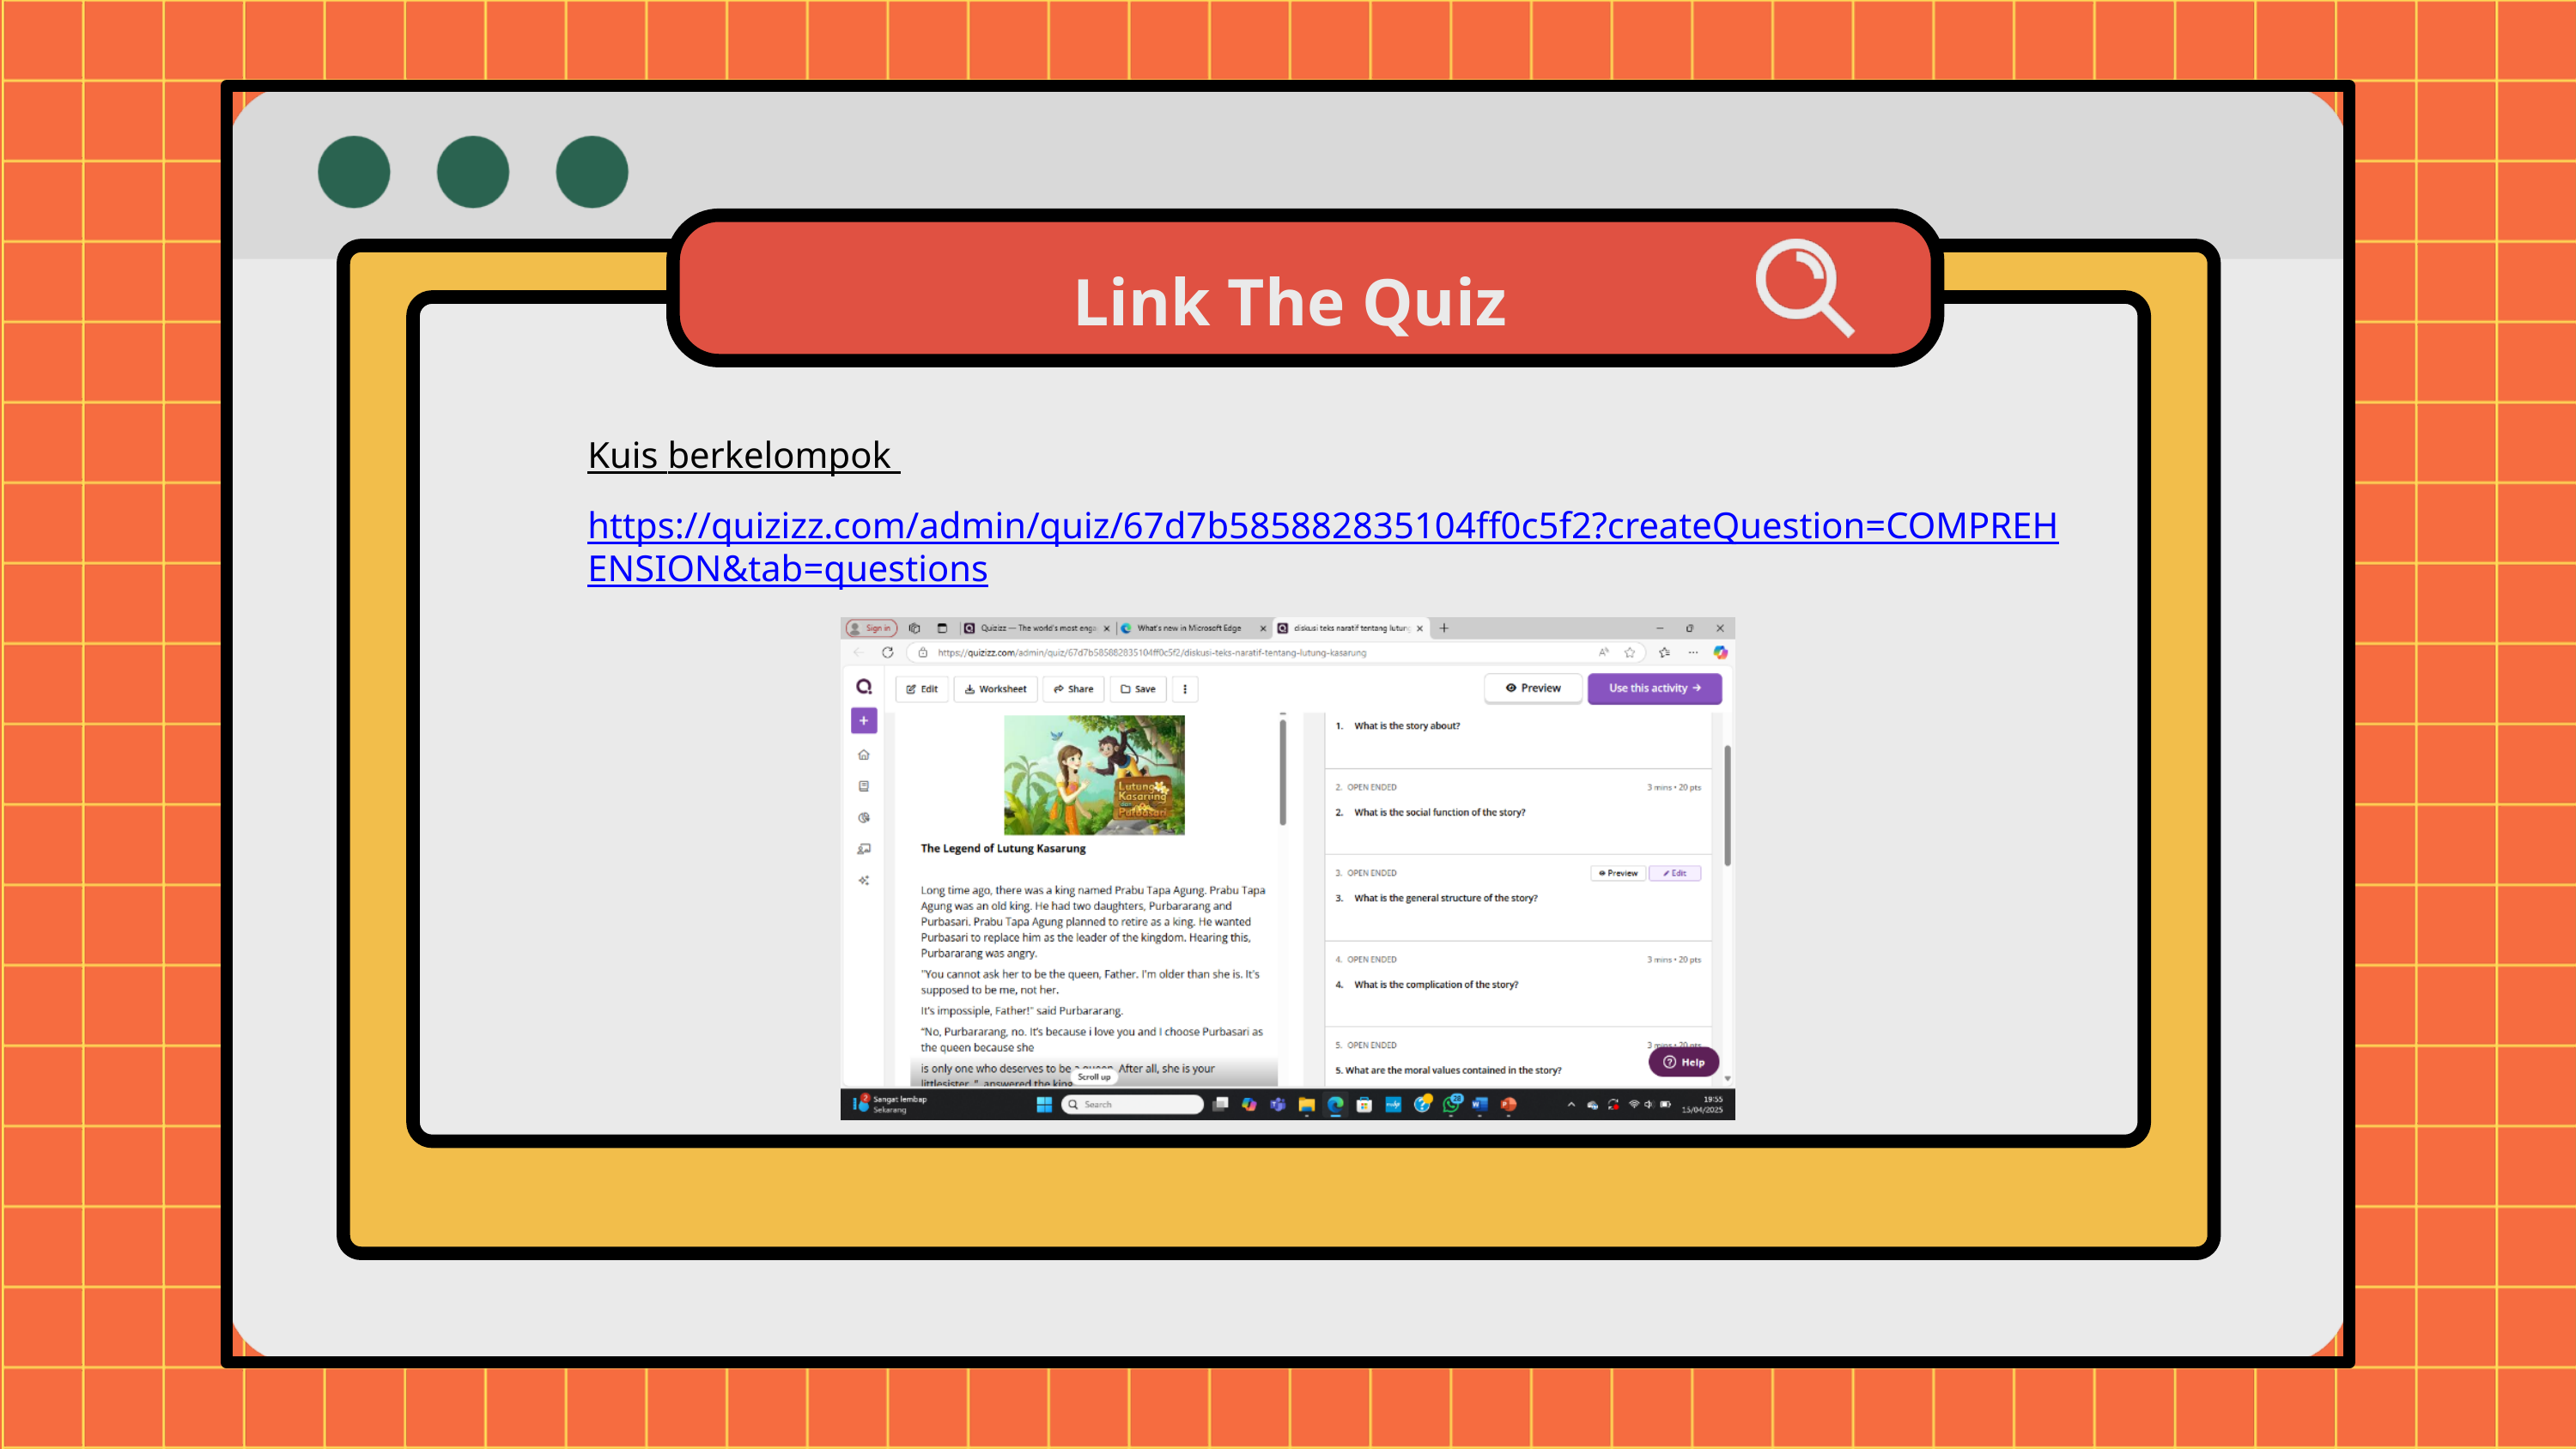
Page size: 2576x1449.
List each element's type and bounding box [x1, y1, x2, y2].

text_box [227, 86, 2349, 1363]
text_box [2, 0, 2576, 1449]
text_box [412, 296, 2145, 1142]
picture [841, 616, 1735, 1120]
text_box [672, 215, 1938, 361]
text_box [343, 245, 2215, 1254]
